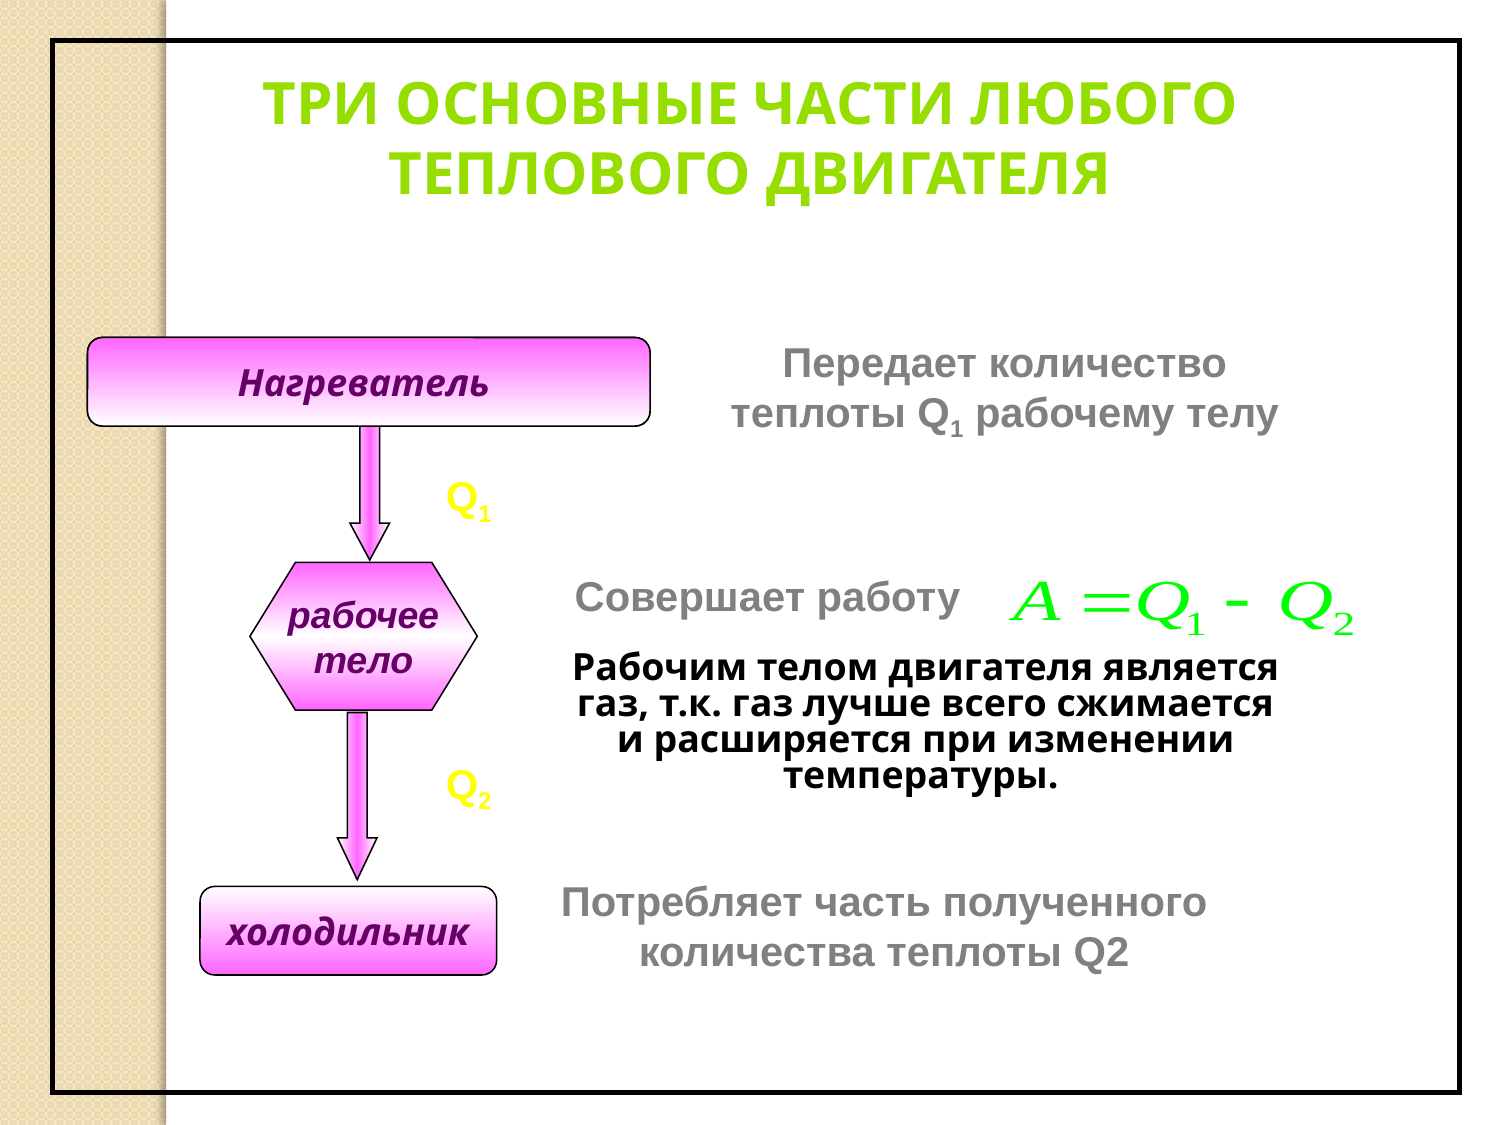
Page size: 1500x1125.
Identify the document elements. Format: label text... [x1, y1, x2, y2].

text_box [52, 40, 1460, 1093]
text_box Три основные части любого теплового двигателя [81, 58, 1418, 214]
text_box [995, 562, 1372, 645]
text_box Рабочим телом двигателя является газ, т.к. газ лучше всего сжимается и расширяется при изменении температуры. [550, 644, 1301, 804]
text_box Нагреватель [87, 337, 651, 427]
